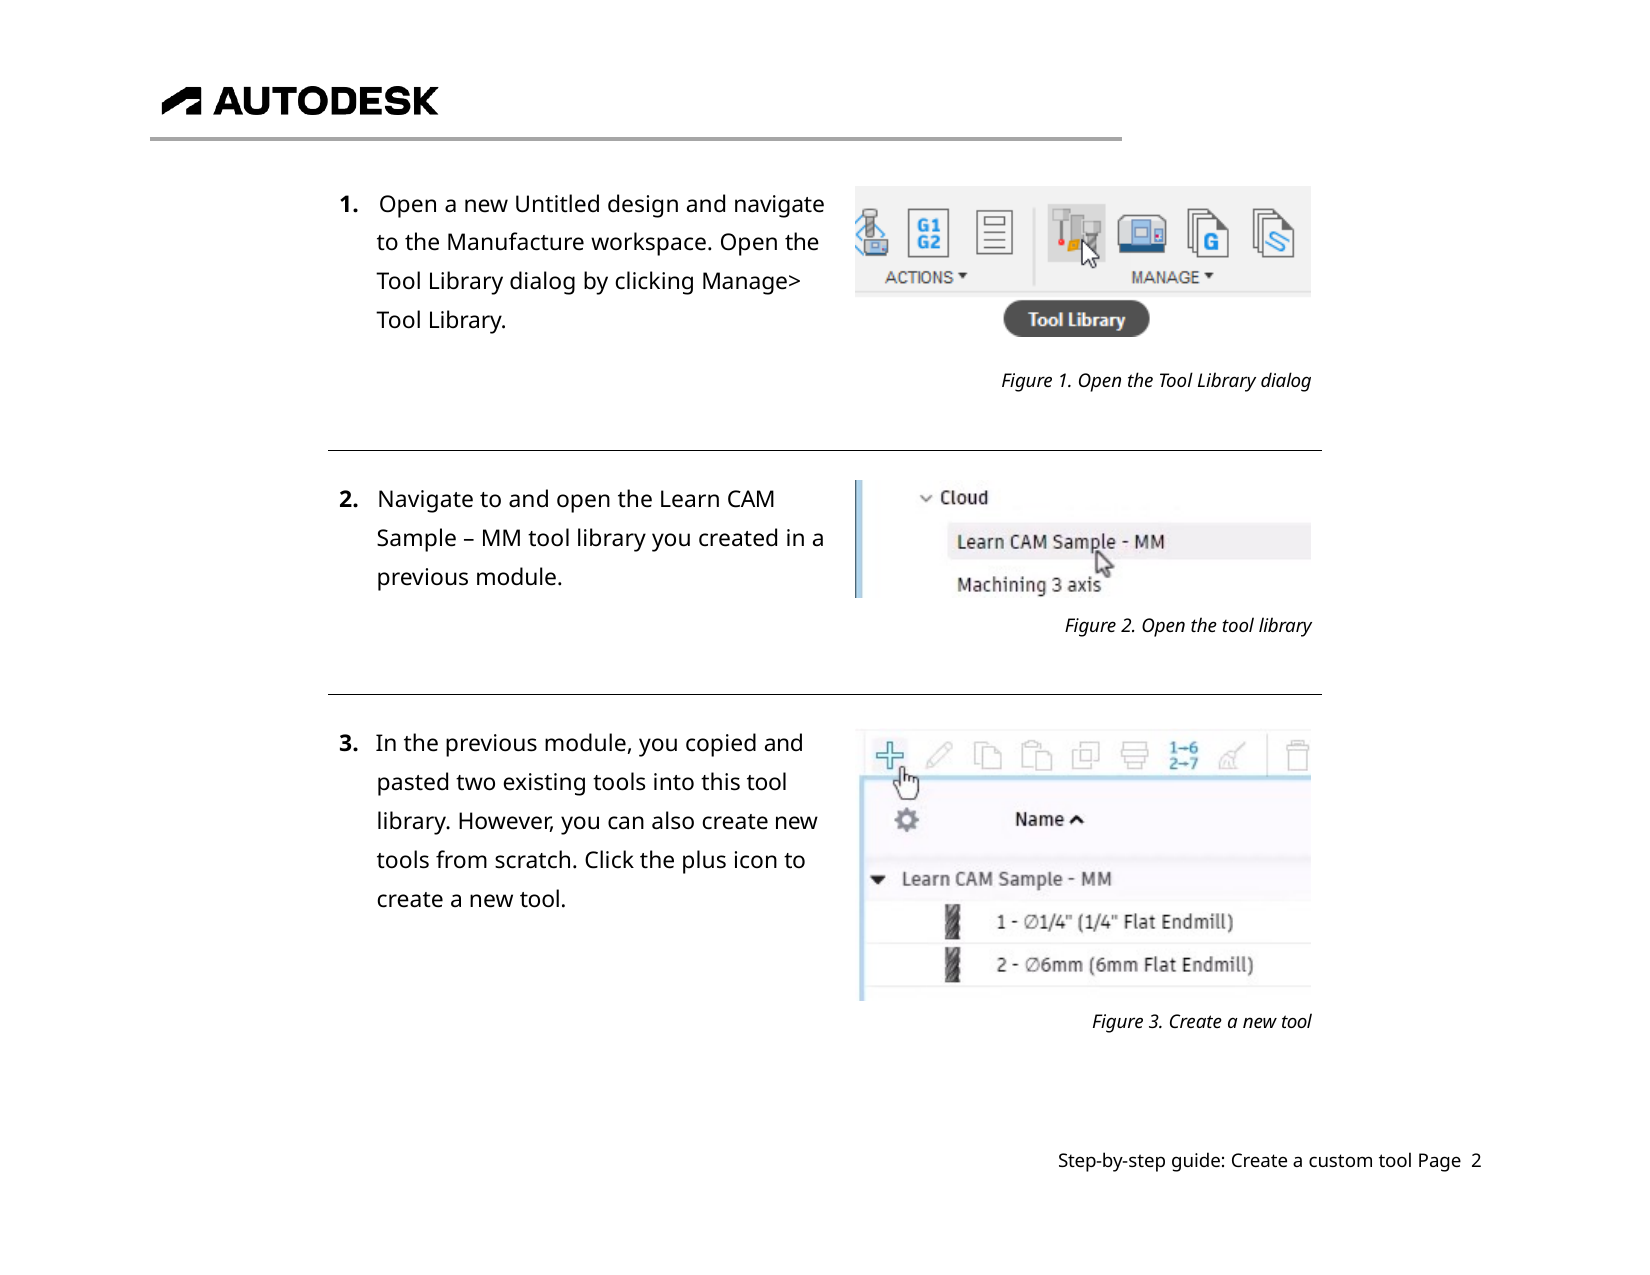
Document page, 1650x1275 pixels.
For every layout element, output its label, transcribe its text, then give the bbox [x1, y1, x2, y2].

table_cell Figure 3. Create a new tool [842, 695, 1322, 1046]
table_cell 3. In the previous module, you copied and pasted two existing tools into this tool library. However, you can also create new tools from scratch. Click the plus icon to create a new tool. [328, 695, 842, 1046]
picture [854, 728, 1311, 1001]
table_cell 2. Navigate to and open the Learn CAM Sample – MM tool library you created in a previous module. [328, 451, 842, 694]
table_header 1. Open a new Untitled design and navigate to the Manufacture workspace. Open the Tool Library dialog by clicking Manage> Tool Library. [328, 187, 842, 450]
table_header Figure 1. Open the Tool Library dialog [842, 187, 1322, 450]
picture [854, 480, 1311, 599]
picture [161, 86, 439, 115]
picture [854, 186, 1311, 338]
slide_number Step-by-step guide: Create a custom tool Page 10 [1056, 1145, 1509, 1275]
table_cell Figure 2. Open the tool library [842, 451, 1322, 694]
